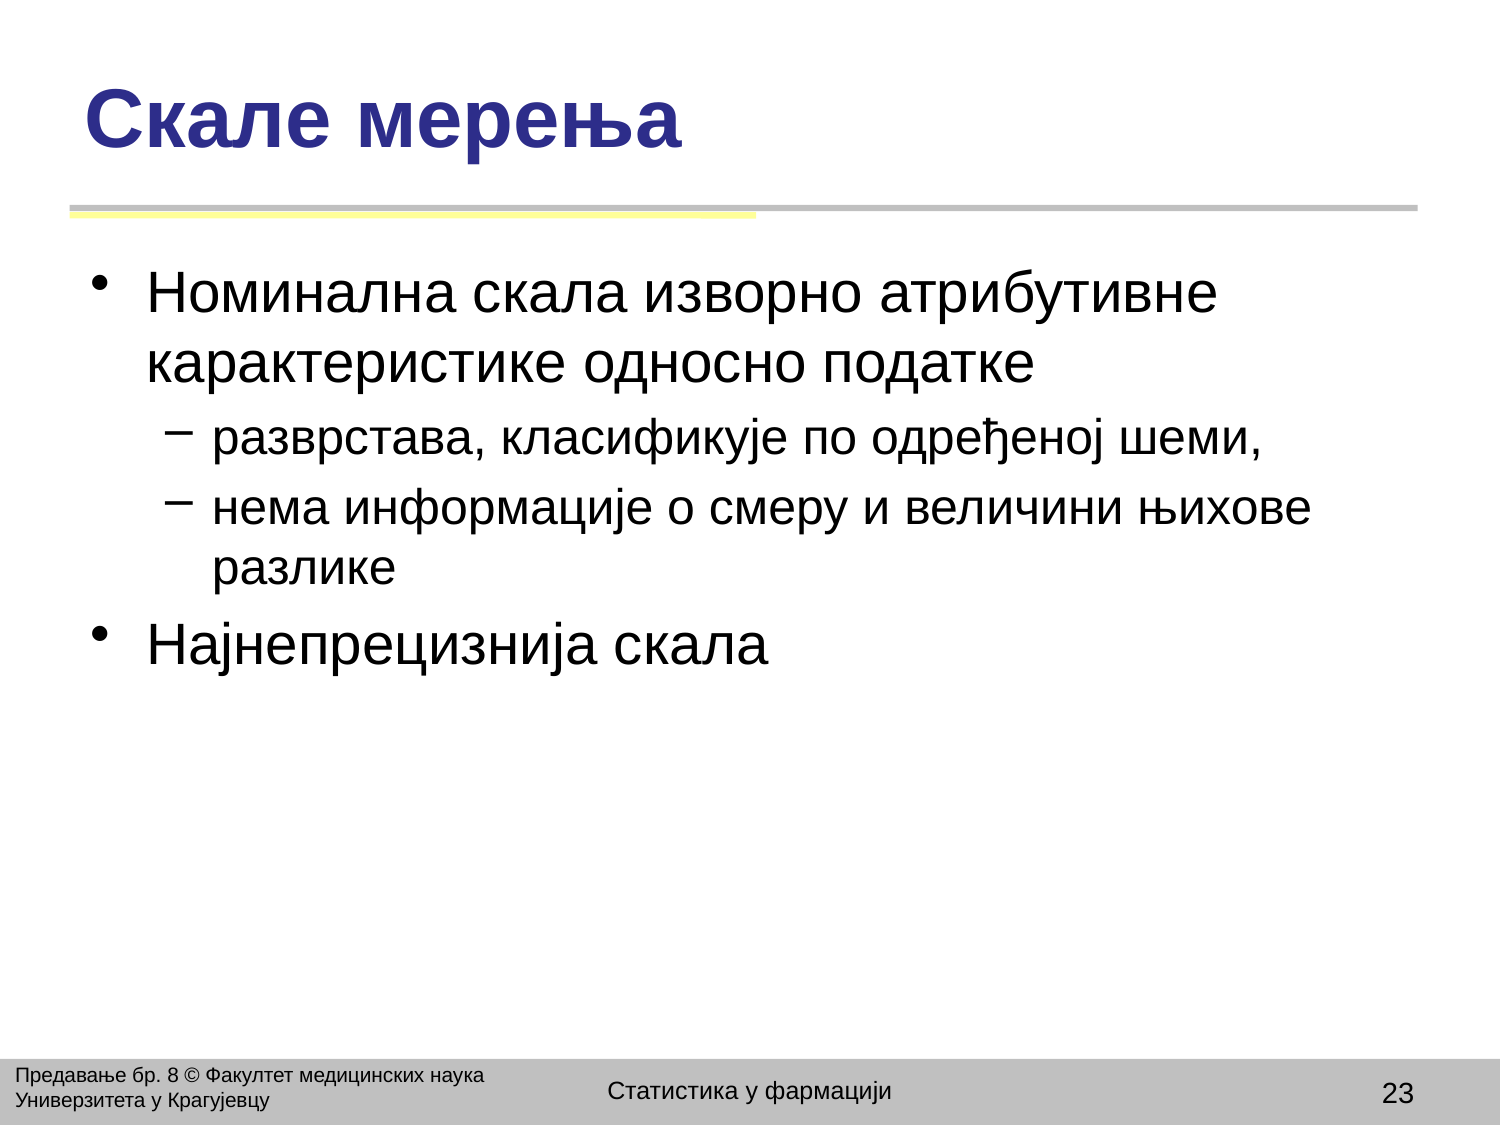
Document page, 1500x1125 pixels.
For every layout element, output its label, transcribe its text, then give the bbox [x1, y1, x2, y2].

footer Статистика у фармацији [512, 1066, 988, 1125]
slide_number Предавање бр. 8 © Факултет медицинских наука Универзитета у Крагујевцу [0, 1053, 631, 1108]
list Номинална скала изворно атрибутивне карактеристике односно податке разврстава, класификује по одређеној шеми, нема информације о смеру и величини њихове разлике Најнепрецизнија скала [74, 246, 1426, 1023]
slide_number 23 [1079, 1066, 1430, 1125]
title Скале мерења [69, 19, 1426, 208]
